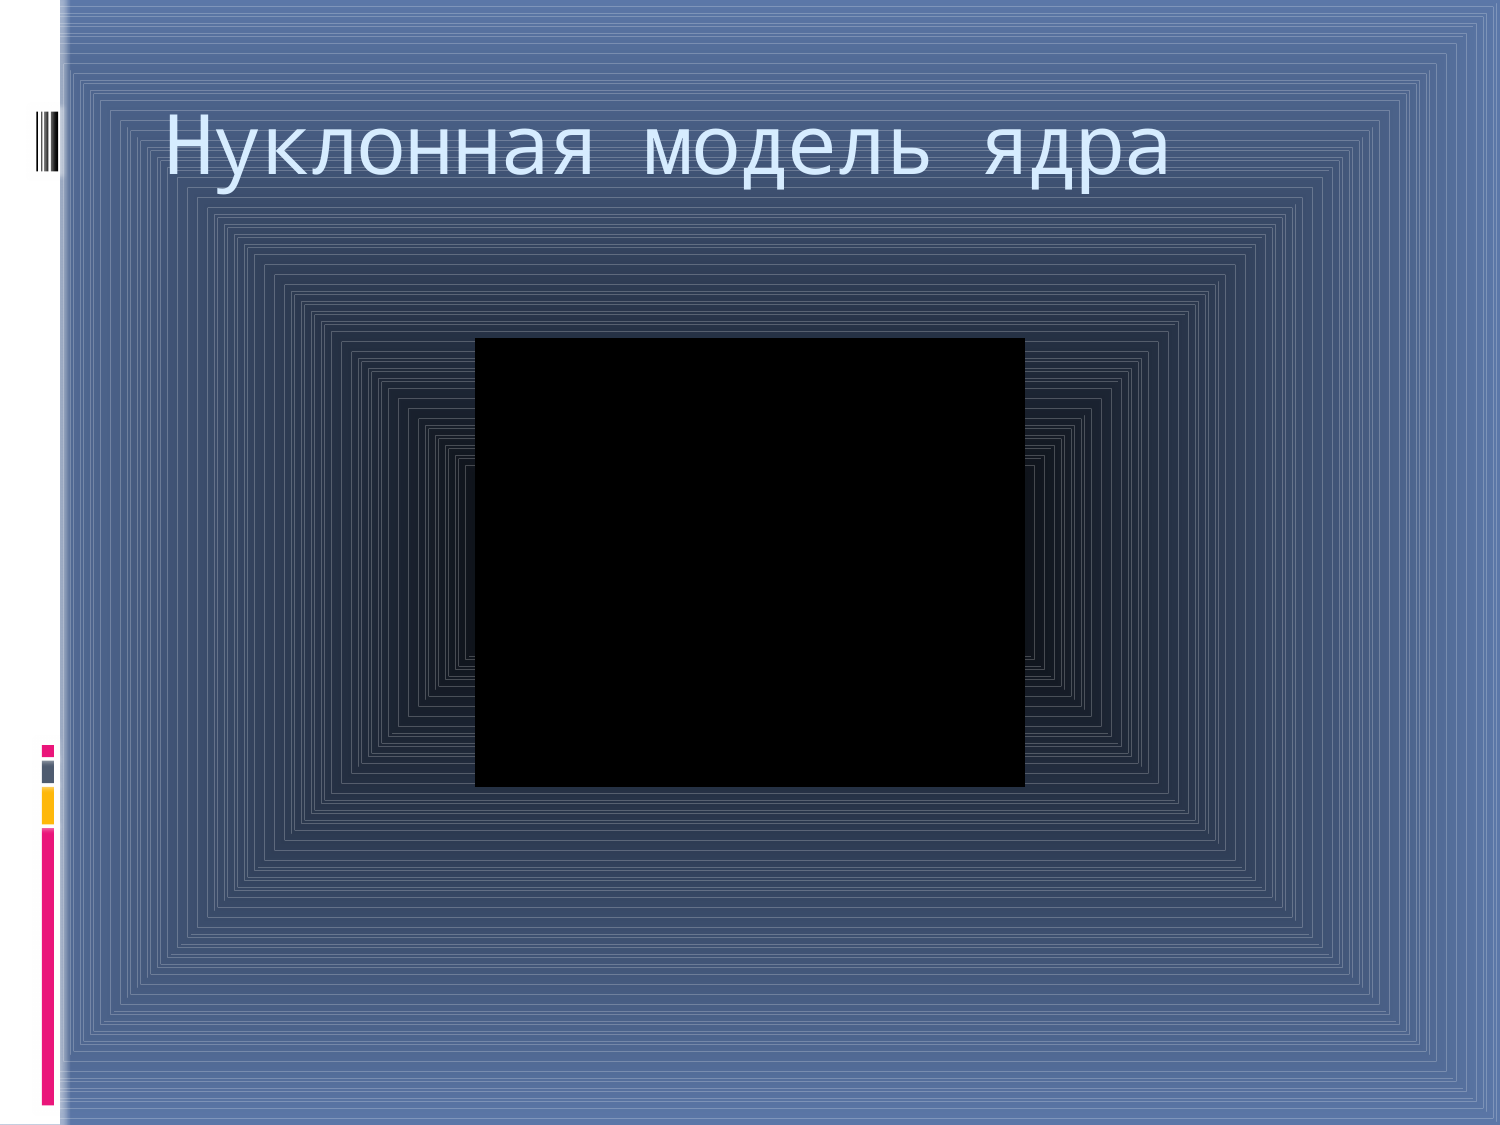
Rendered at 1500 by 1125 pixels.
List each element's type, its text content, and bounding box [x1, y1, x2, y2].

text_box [474, 336, 1026, 788]
title Нуклонная модель ядра [150, 83, 1425, 234]
